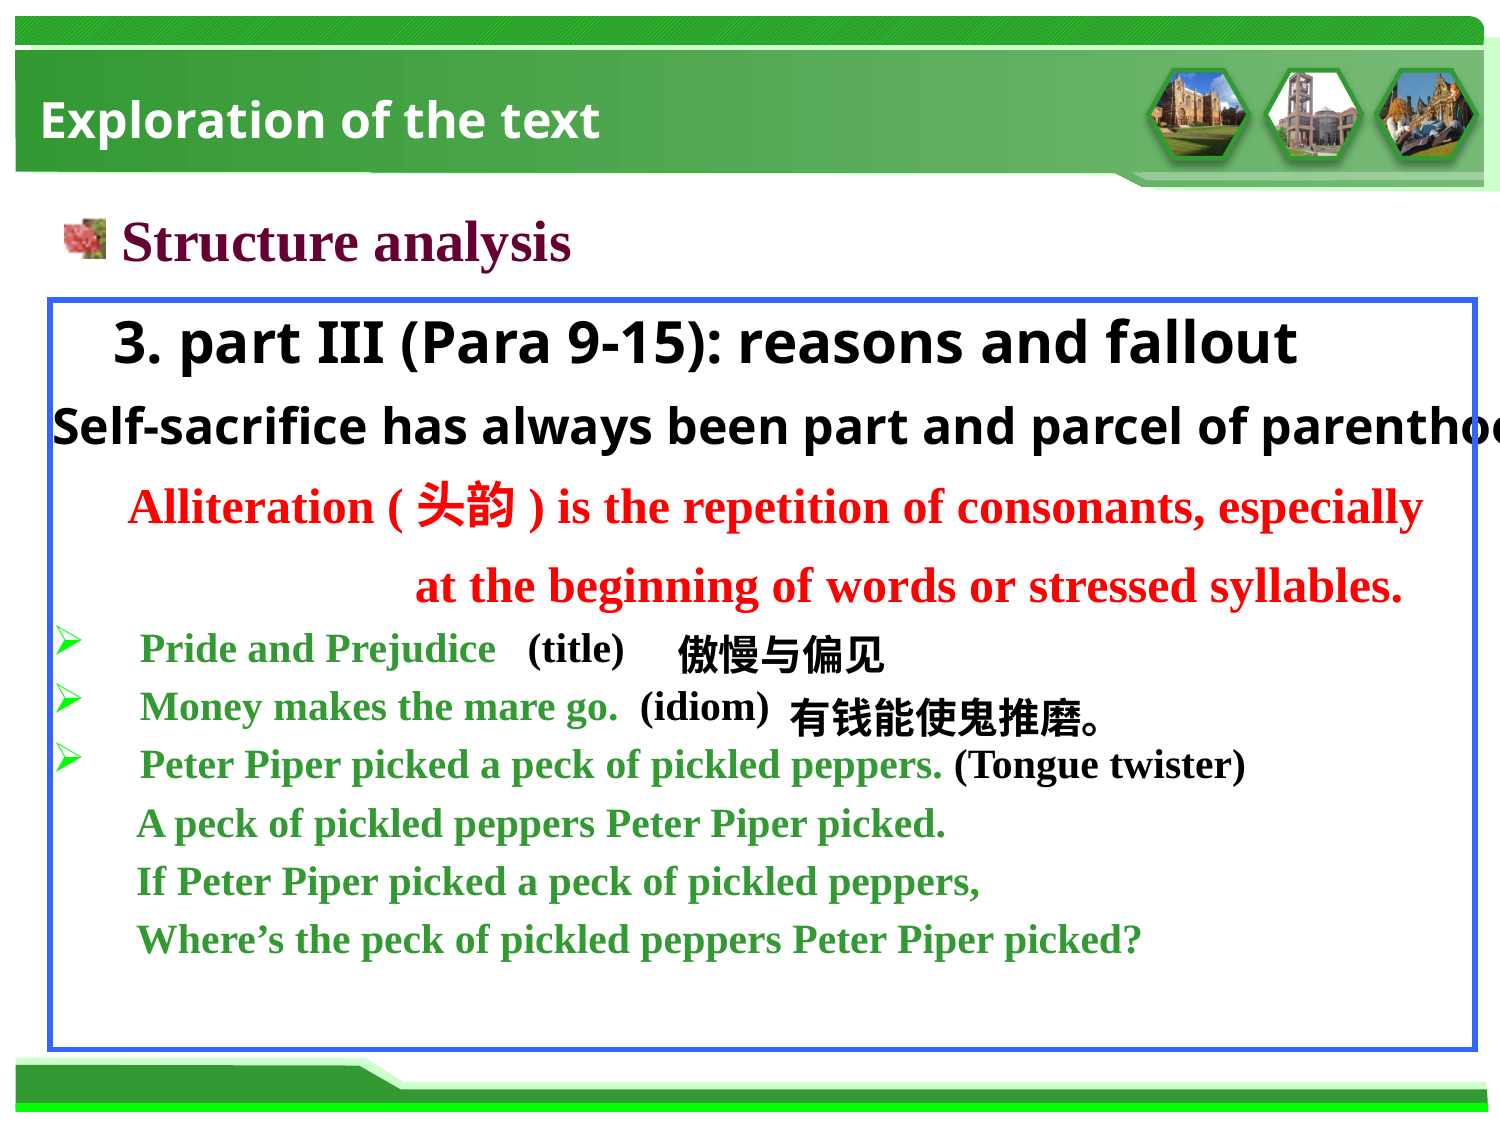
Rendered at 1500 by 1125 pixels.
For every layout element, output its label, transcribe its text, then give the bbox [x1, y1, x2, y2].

text_box 有钱能使鬼推磨。 [774, 684, 1188, 750]
picture [64, 217, 106, 259]
picture [1380, 73, 1473, 155]
picture [1291, 73, 1358, 155]
text_box Structure analysis [50, 174, 1500, 300]
text_box [49, 299, 1475, 1050]
list 3. part III (Para 9-15): reasons and fallout Self-sacrifice has always been part and parcel of parenthood. Alliteration (头韵) is the repetition of consonants, especially at the beginning of words or stressed syllables. Pride and Prejudice (title) Money makes the mare go. (idiom) Peter Piper picked a peck of pickled peppers. (Tongue twister) A peck of pickled peppers Peter Piper picked. If Peter Piper picked a peck of pickled peppers, Where’s the peck of pickled peppers Peter Piper picked? [37, 287, 1500, 1125]
text_box 傲慢与偏见 [662, 627, 938, 687]
title Exploration of the text [24, 74, 1301, 163]
